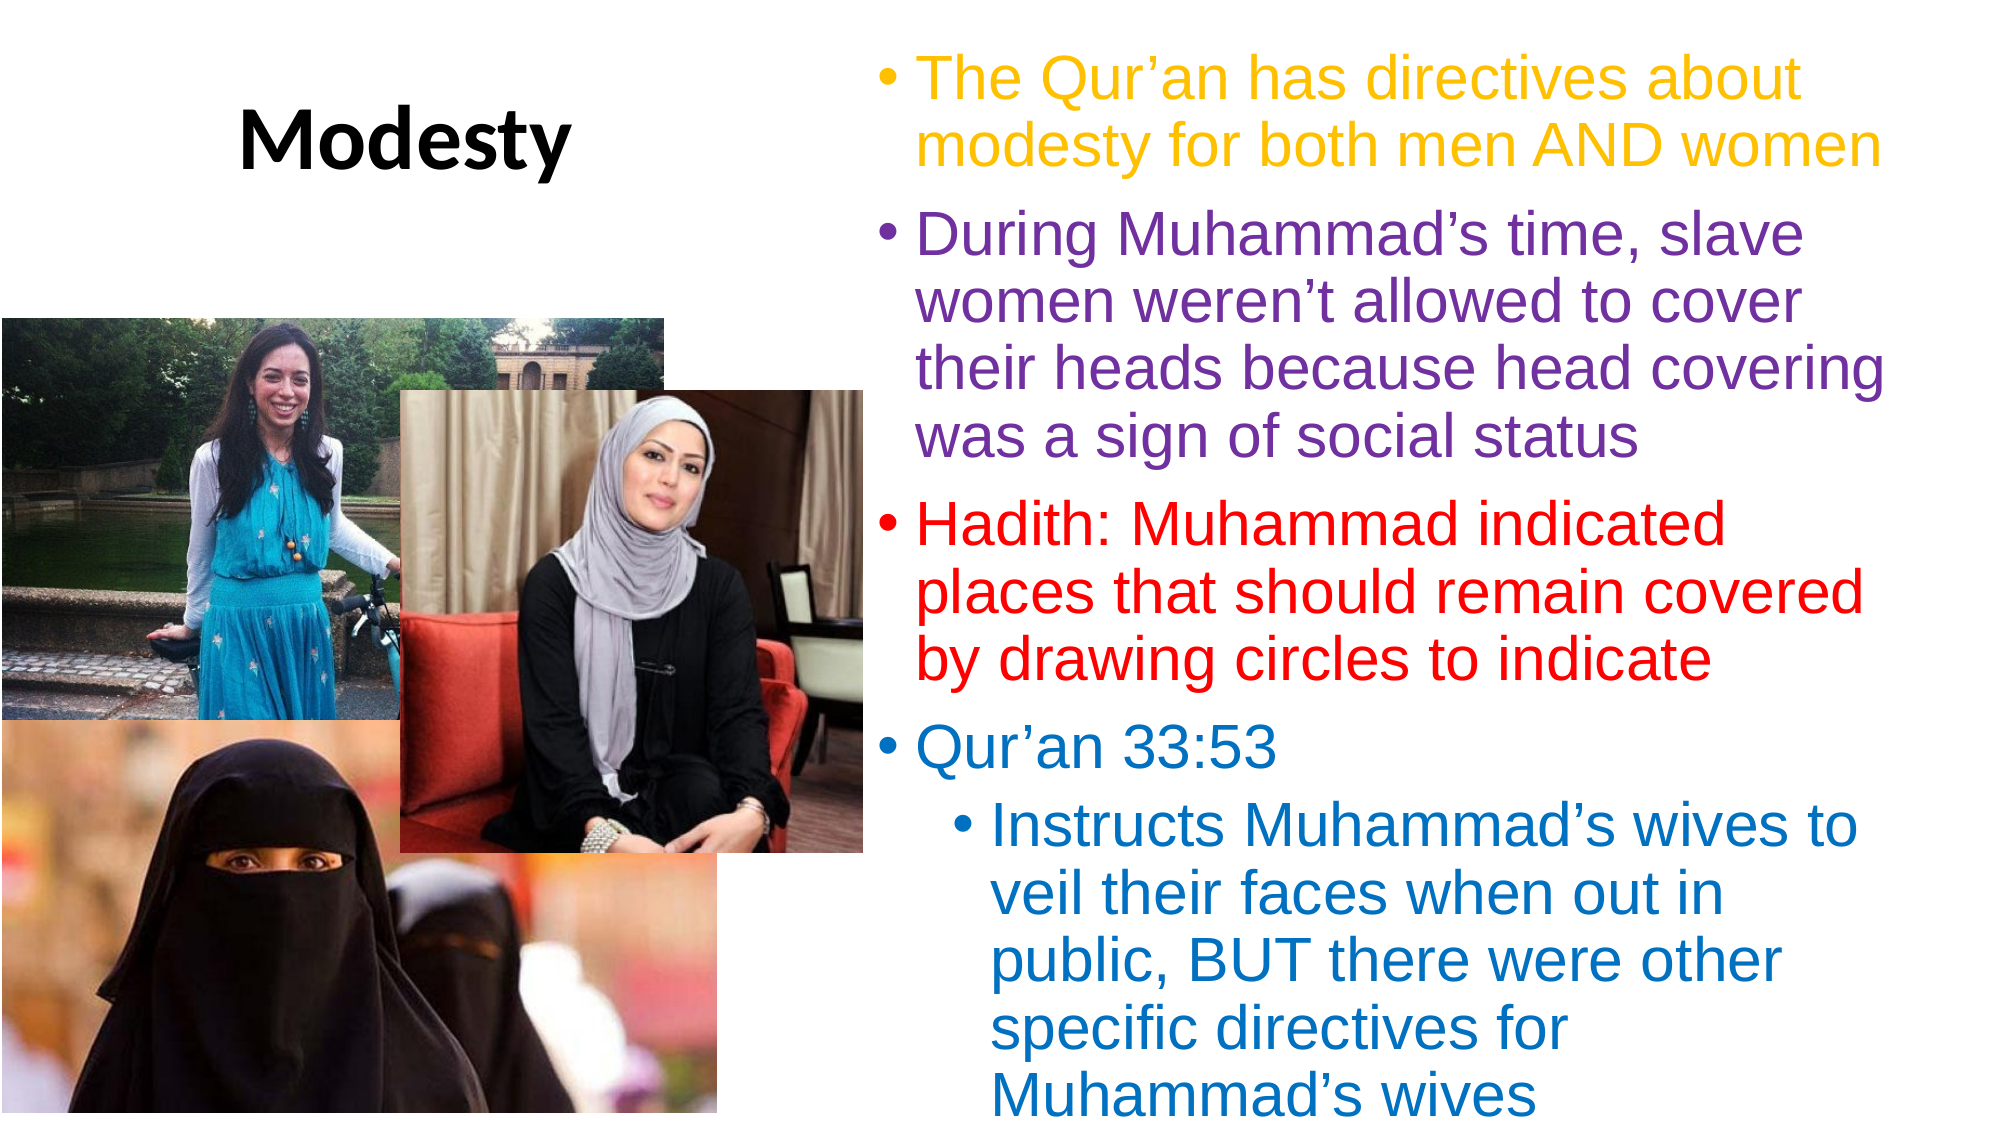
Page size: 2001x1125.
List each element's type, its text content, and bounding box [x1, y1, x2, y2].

list The Qur’an has directives about modesty for both men AND women During Muhammad’s time, slave women weren’t allowed to cover their heads because head covering was a sign of social status Hadith: Muhammad indicated places that should remain covered by drawing circles to indicate Qur’an 33:53 Instructs Muhammad’s wives to veil their faces when out in public, BUT there were other specific directives for Muhammad’s wives [862, 38, 1934, 1093]
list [2, 318, 664, 719]
picture [2, 389, 864, 1113]
title Modesty [2, 59, 809, 220]
